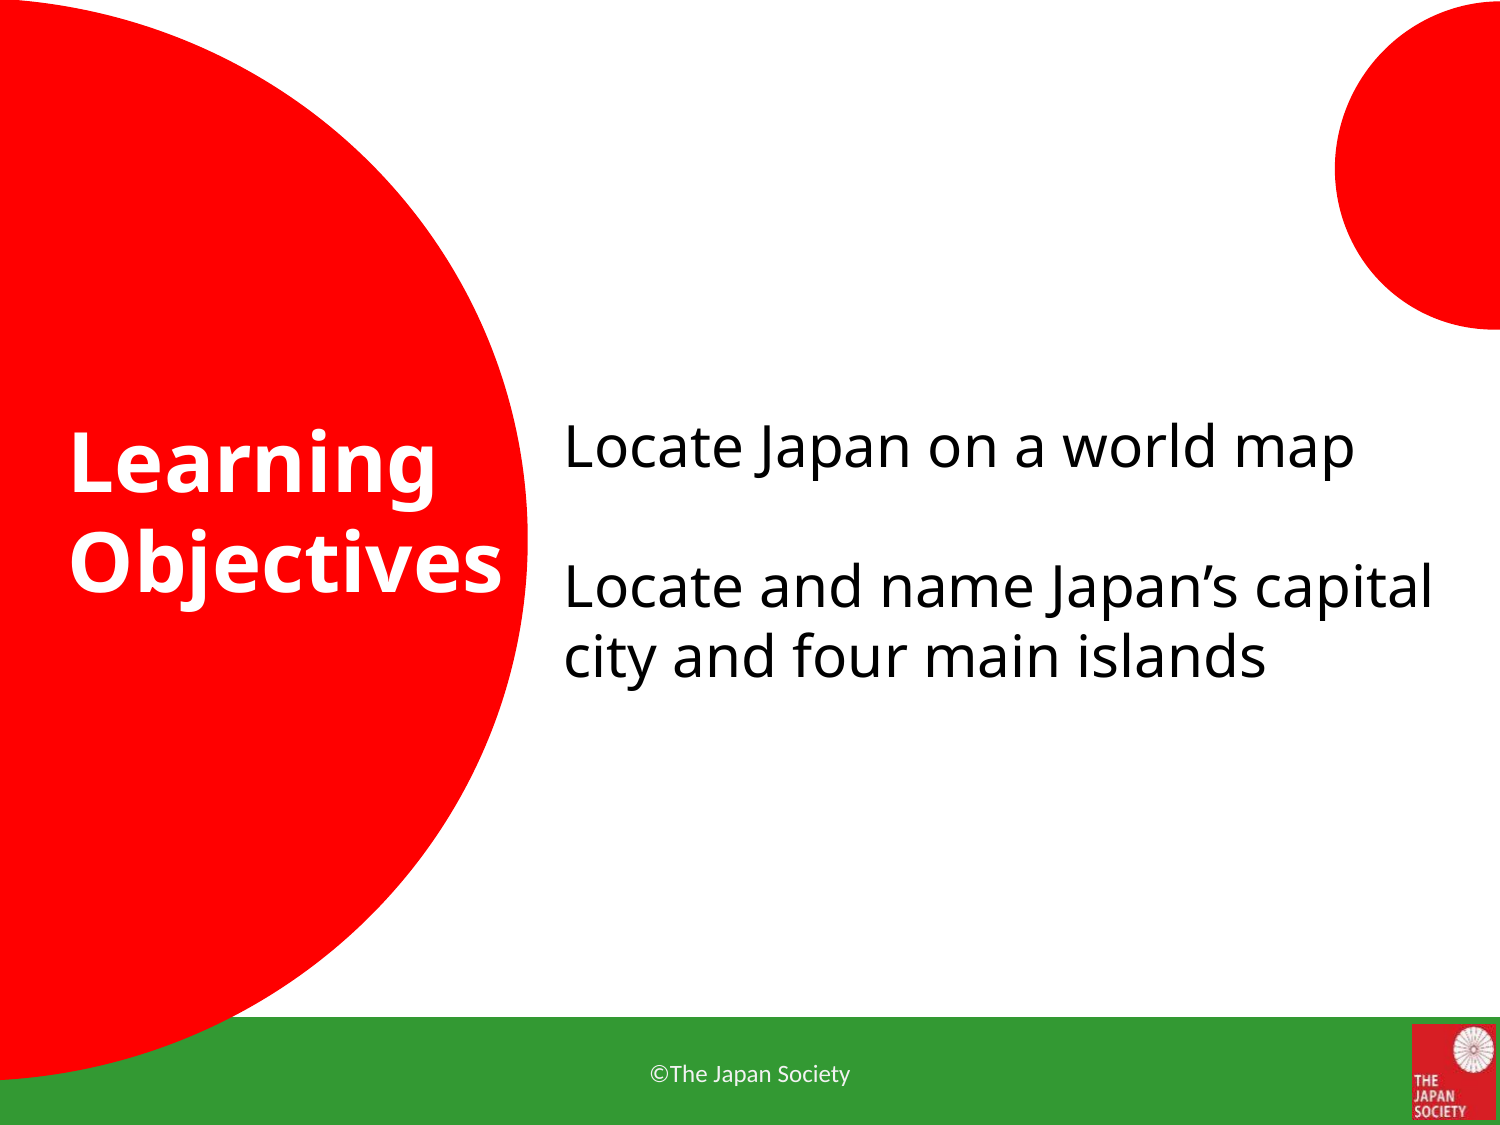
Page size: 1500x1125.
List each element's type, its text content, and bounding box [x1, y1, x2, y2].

text_box Locate Japan on a world map Locate and name Japan’s capital city and four main islands [549, 401, 1471, 777]
text_box [0, 0, 522, 1081]
text_box Learning Objectives [53, 401, 526, 617]
picture [1412, 1024, 1496, 1120]
